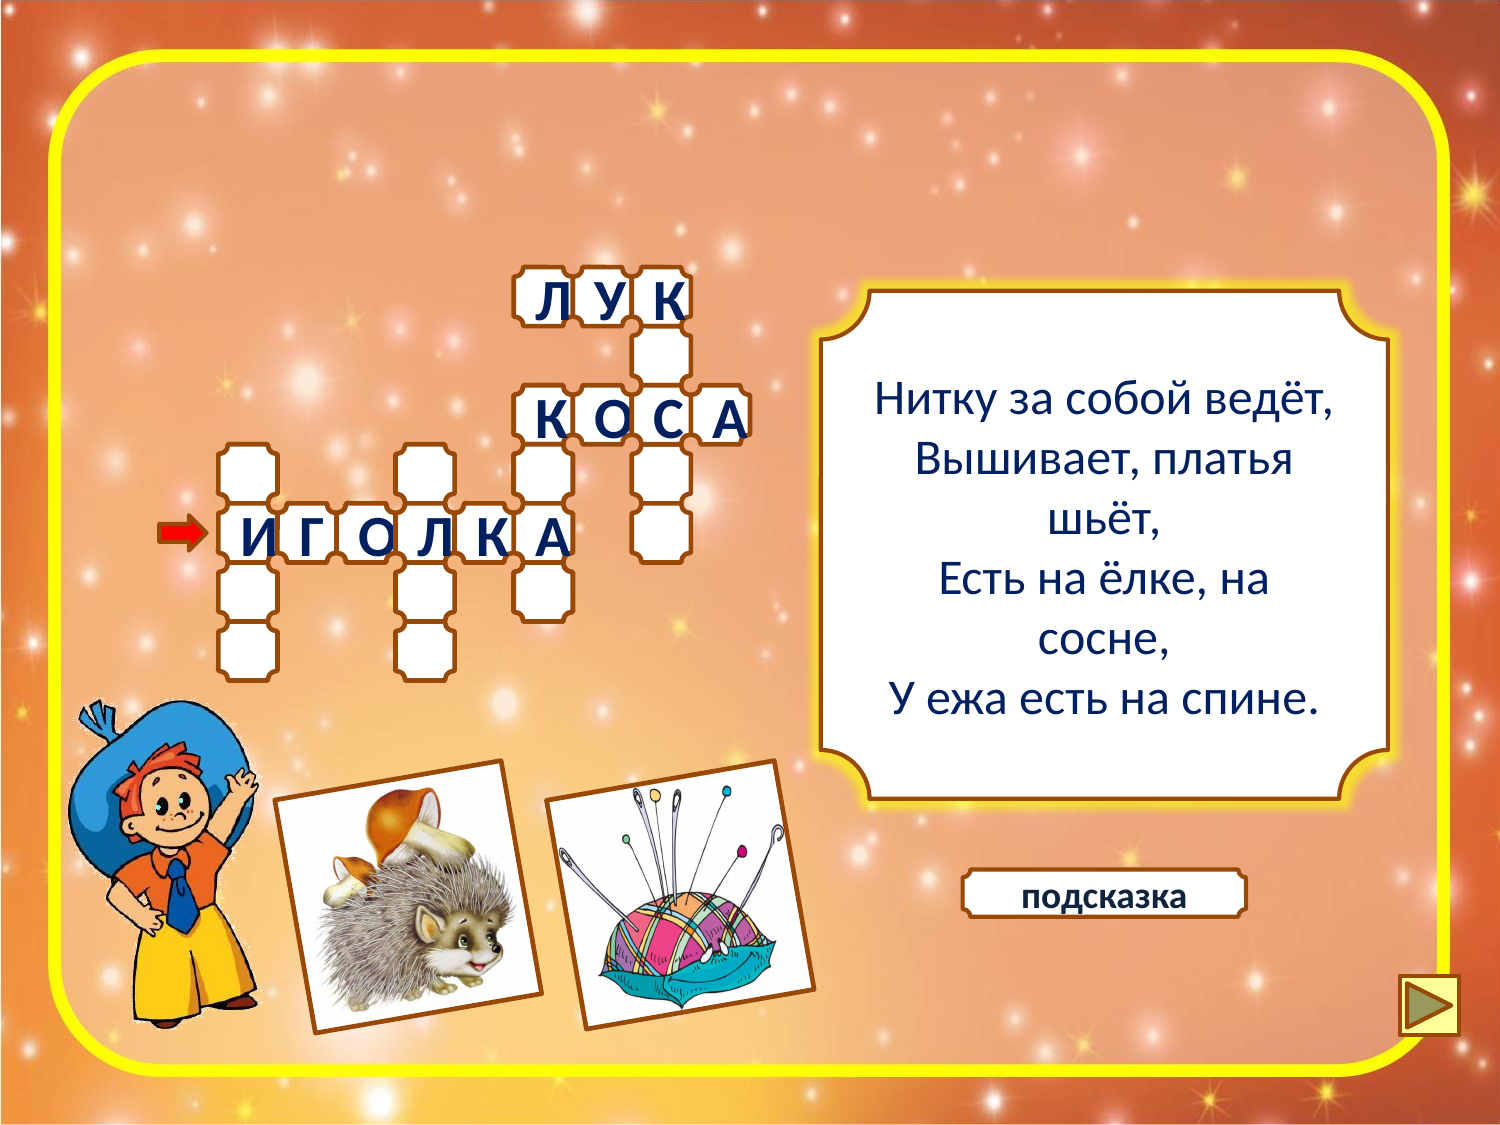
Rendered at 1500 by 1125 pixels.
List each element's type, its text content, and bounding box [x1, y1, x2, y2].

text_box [218, 503, 574, 563]
text_box Нитку за собой ведёт, Вышивает, платья шьёт, Есть на ёлке, на сосне, У ежа есть на спине. [818, 288, 1390, 801]
text_box [157, 513, 209, 553]
text_box подсказка [960, 867, 1249, 919]
picture [0, 0, 1500, 1125]
text_box [1398, 974, 1461, 1037]
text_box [218, 266, 751, 681]
